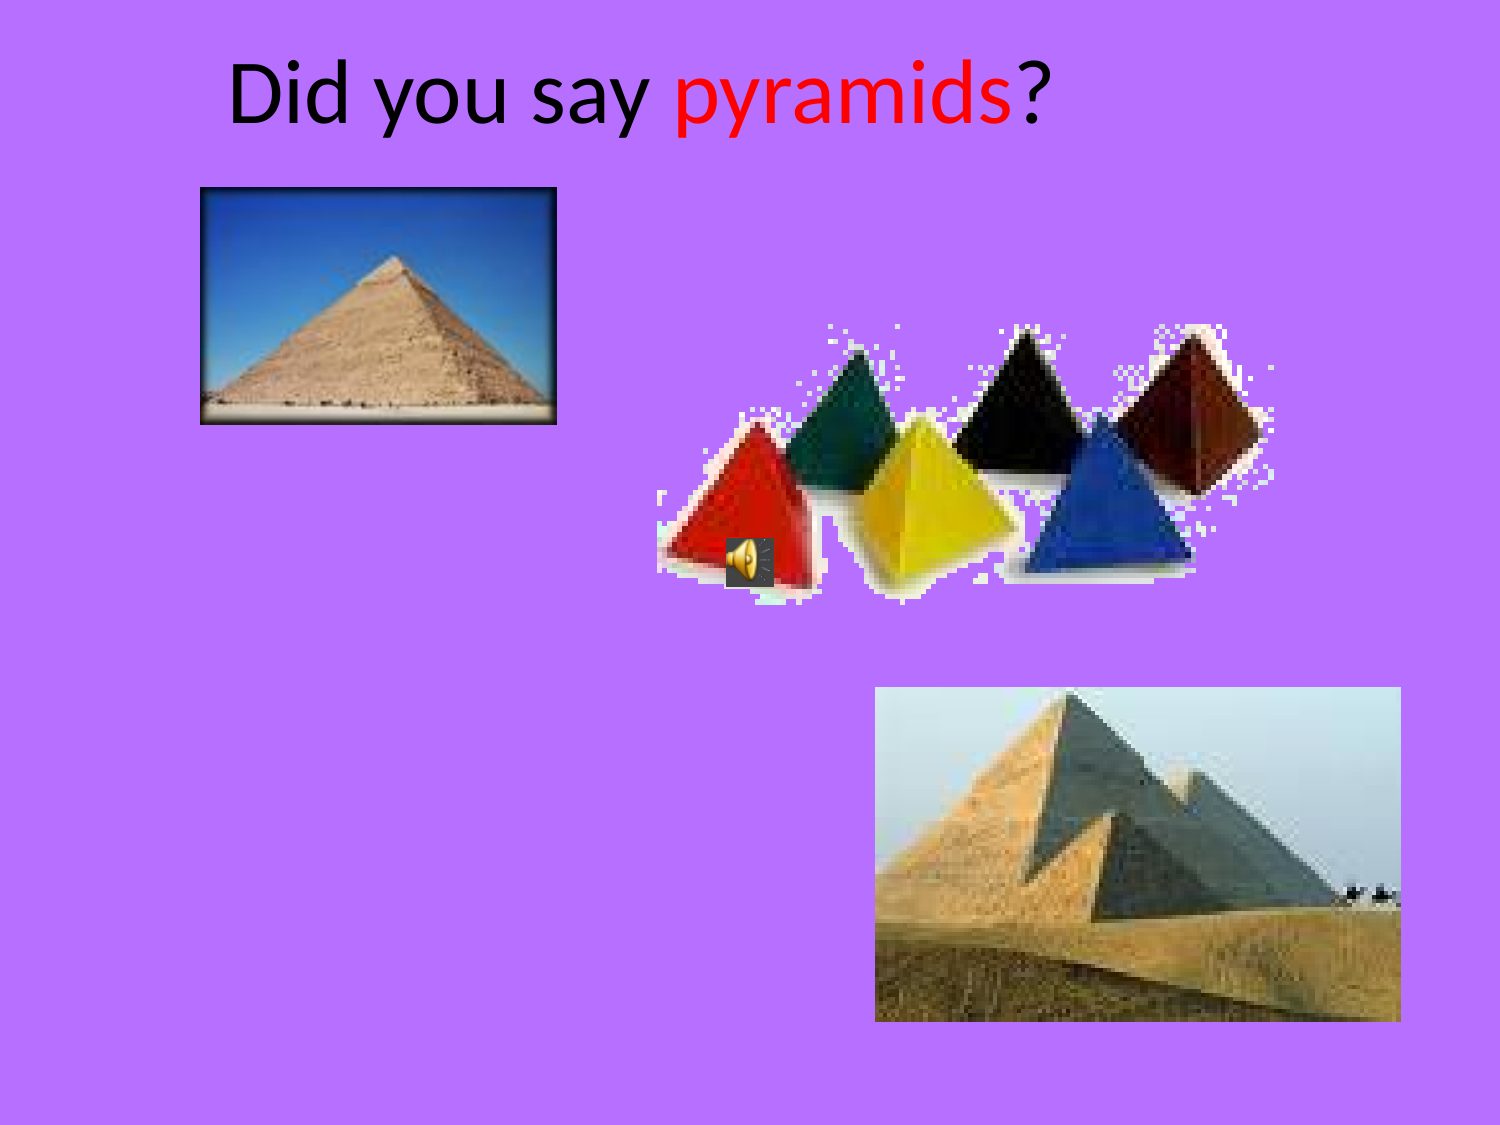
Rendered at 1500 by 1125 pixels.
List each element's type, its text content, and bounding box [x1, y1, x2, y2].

picture [656, 324, 1274, 605]
picture [874, 687, 1401, 1022]
text_box Did you say pyramids? [212, 24, 1200, 150]
picture [199, 187, 557, 426]
